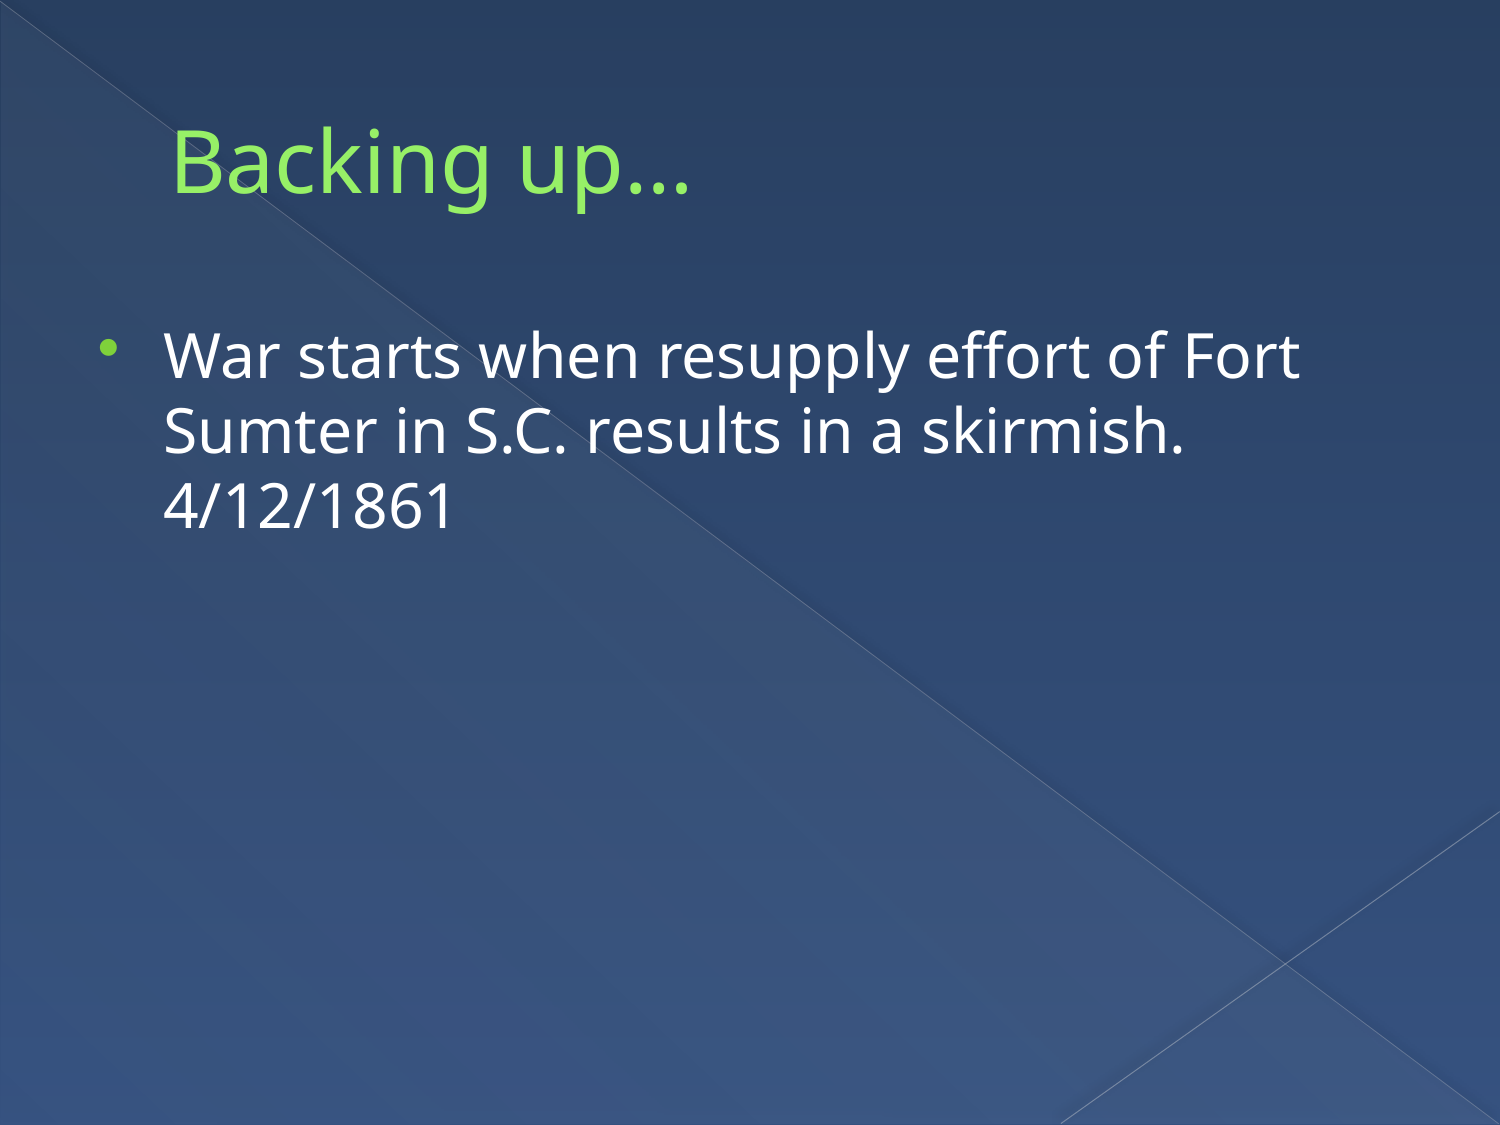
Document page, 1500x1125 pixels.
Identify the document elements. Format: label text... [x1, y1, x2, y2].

title Backing up… [75, 43, 1425, 274]
list War starts when resupply effort of Fort Sumter in S.C. results in a skirmish. 4/12/1861 [75, 308, 1425, 1059]
